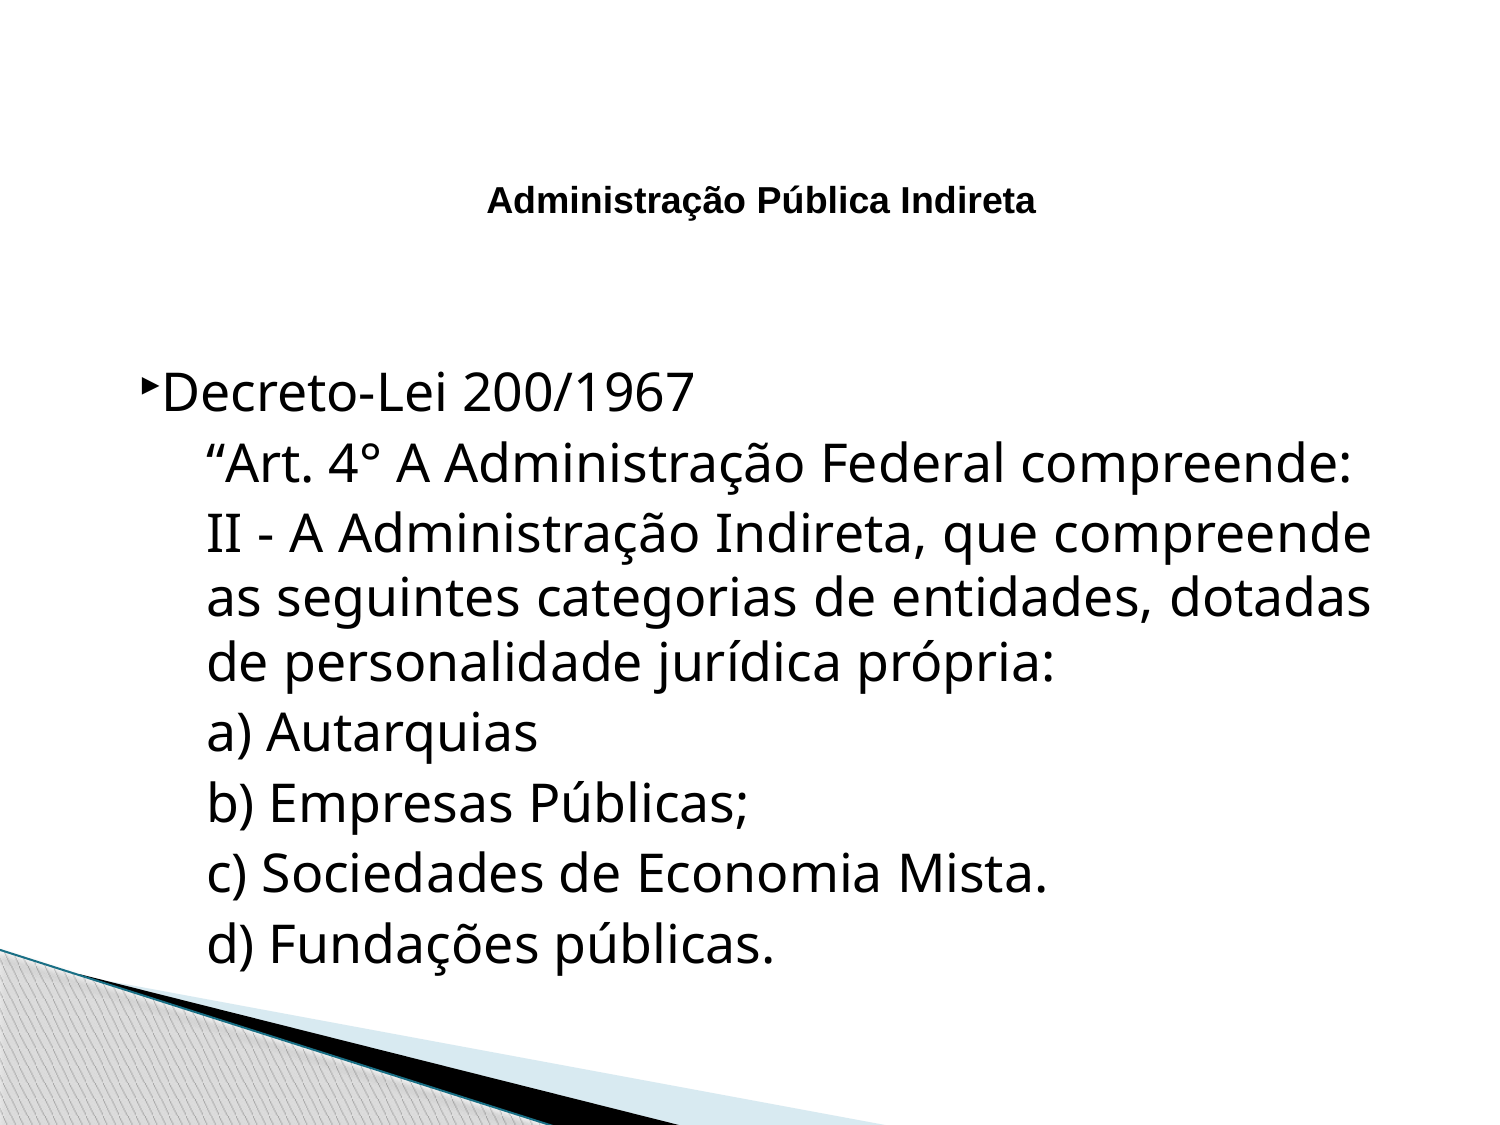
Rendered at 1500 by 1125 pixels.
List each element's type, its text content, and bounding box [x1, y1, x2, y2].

title Administração Pública Indireta [123, 78, 1399, 320]
subtitle Decreto-Lei 200/1967 “Art. 4° A Administração Federal compreende: II - A Administração Indireta, que compreende as seguintes categorias de entidades, dotadas de personalidade jurídica própria: a) Autarquias b) Empresas Públicas; c) Sociedades de Economia Mista. d) Fundações públicas. [123, 278, 1388, 1013]
